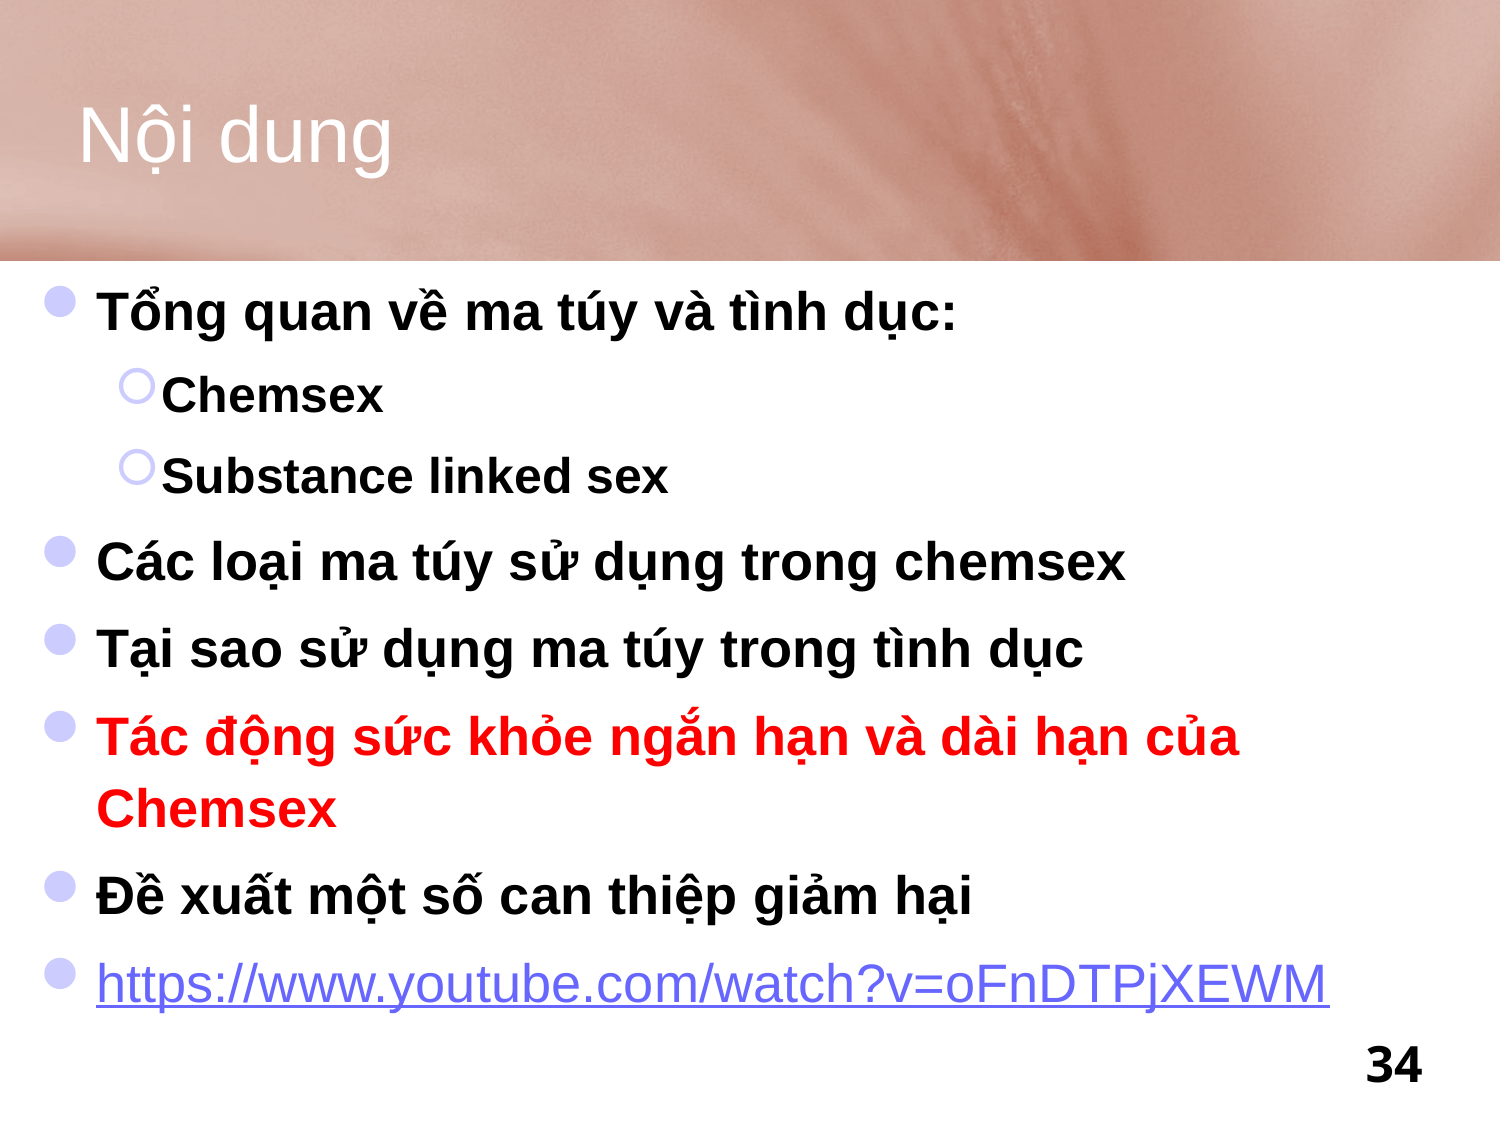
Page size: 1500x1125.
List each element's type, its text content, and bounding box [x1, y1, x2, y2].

slide_number 34 [1087, 1063, 1438, 1101]
title Nội dung [62, 37, 1413, 226]
list Tổng quan về ma túy và tình dục: Chemsex Substance linked sex Các loại ma túy sử dụng trong chemsex Tại sao sử dụng ma túy trong tình dục Tác động sức khỏe ngắn hạn và dài hạn của Chemsex Đề xuất một số can thiệp giảm hại https://www.youtube.com/watch?v=oFnDTPjXEWM [24, 262, 1476, 1063]
picture [0, 0, 1500, 261]
